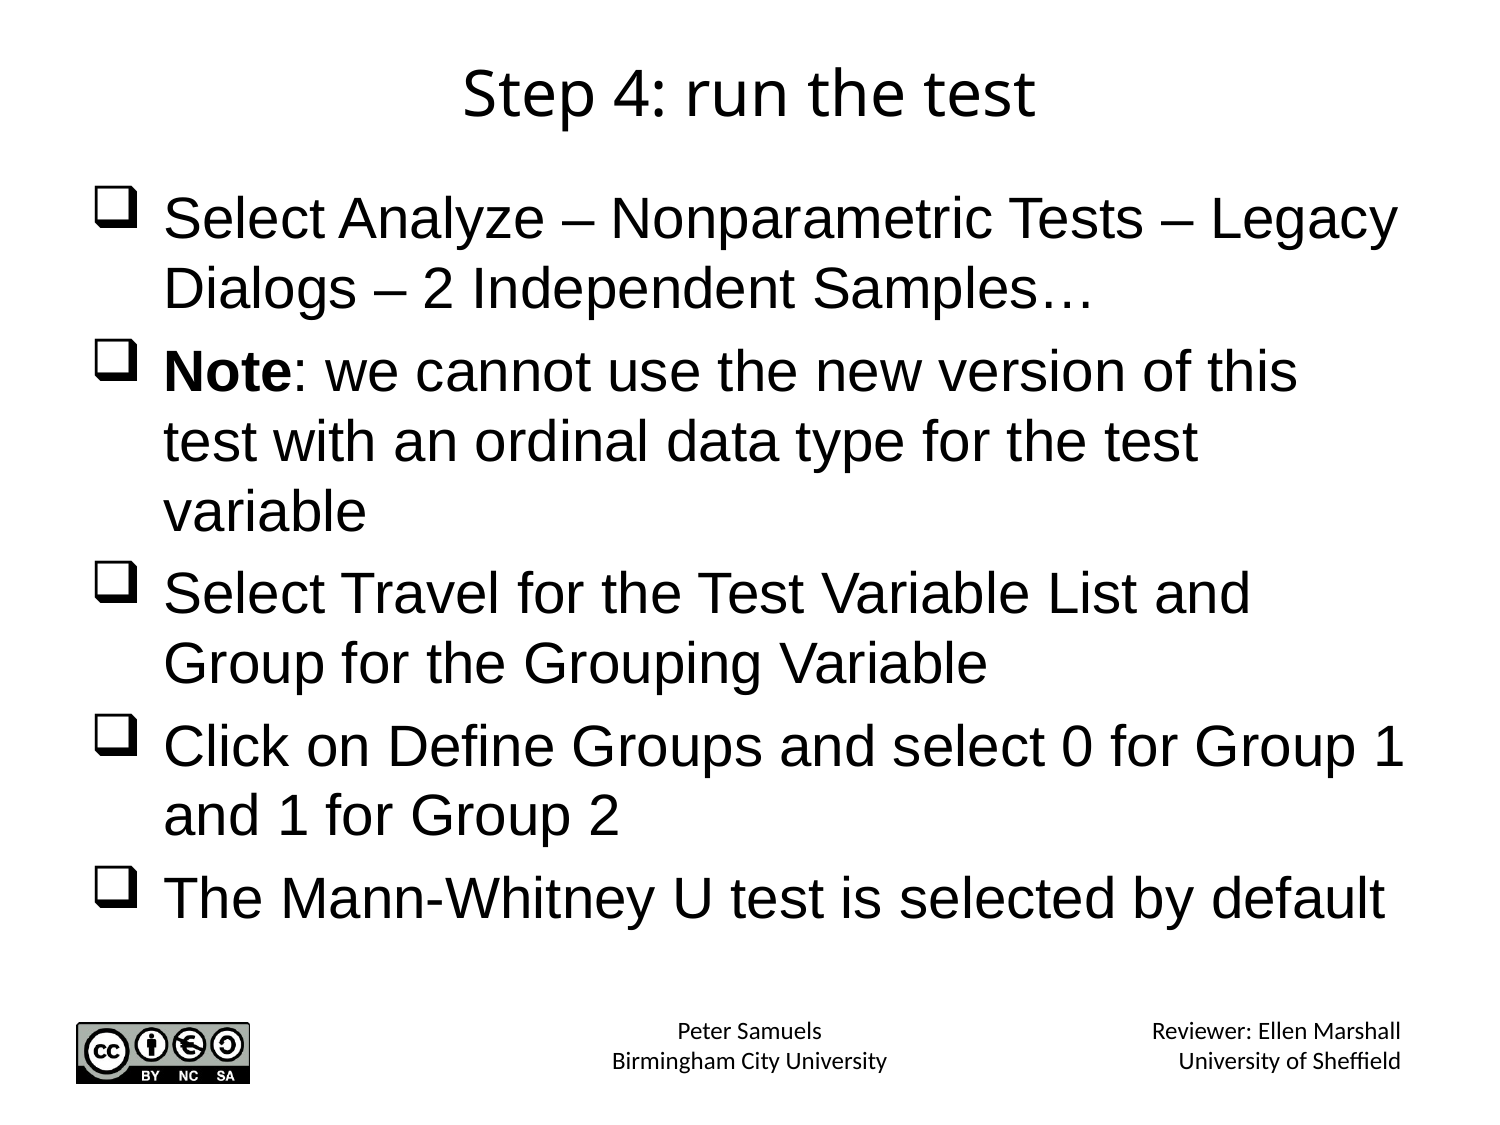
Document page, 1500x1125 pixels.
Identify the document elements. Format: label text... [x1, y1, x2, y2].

text_box Reviewer: Ellen Marshall University of Sheffield [1038, 1007, 1417, 1083]
title Step 4: run the test [75, 45, 1425, 138]
text_box Peter Samuels Birmingham City University [549, 1007, 951, 1083]
list Select Analyze – Nonparametric Tests – Legacy Dialogs – 2 Independent Samples… Note: we cannot use the new version of this test with an ordinal data type for the test variable Select Travel for the Test Variable List and Group for the Grouping Variable Click on Define Groups and select 0 for Group 1 and 1 for Group 2 The Mann-Whitney U test is selected by default [75, 172, 1425, 941]
picture [76, 1022, 251, 1084]
